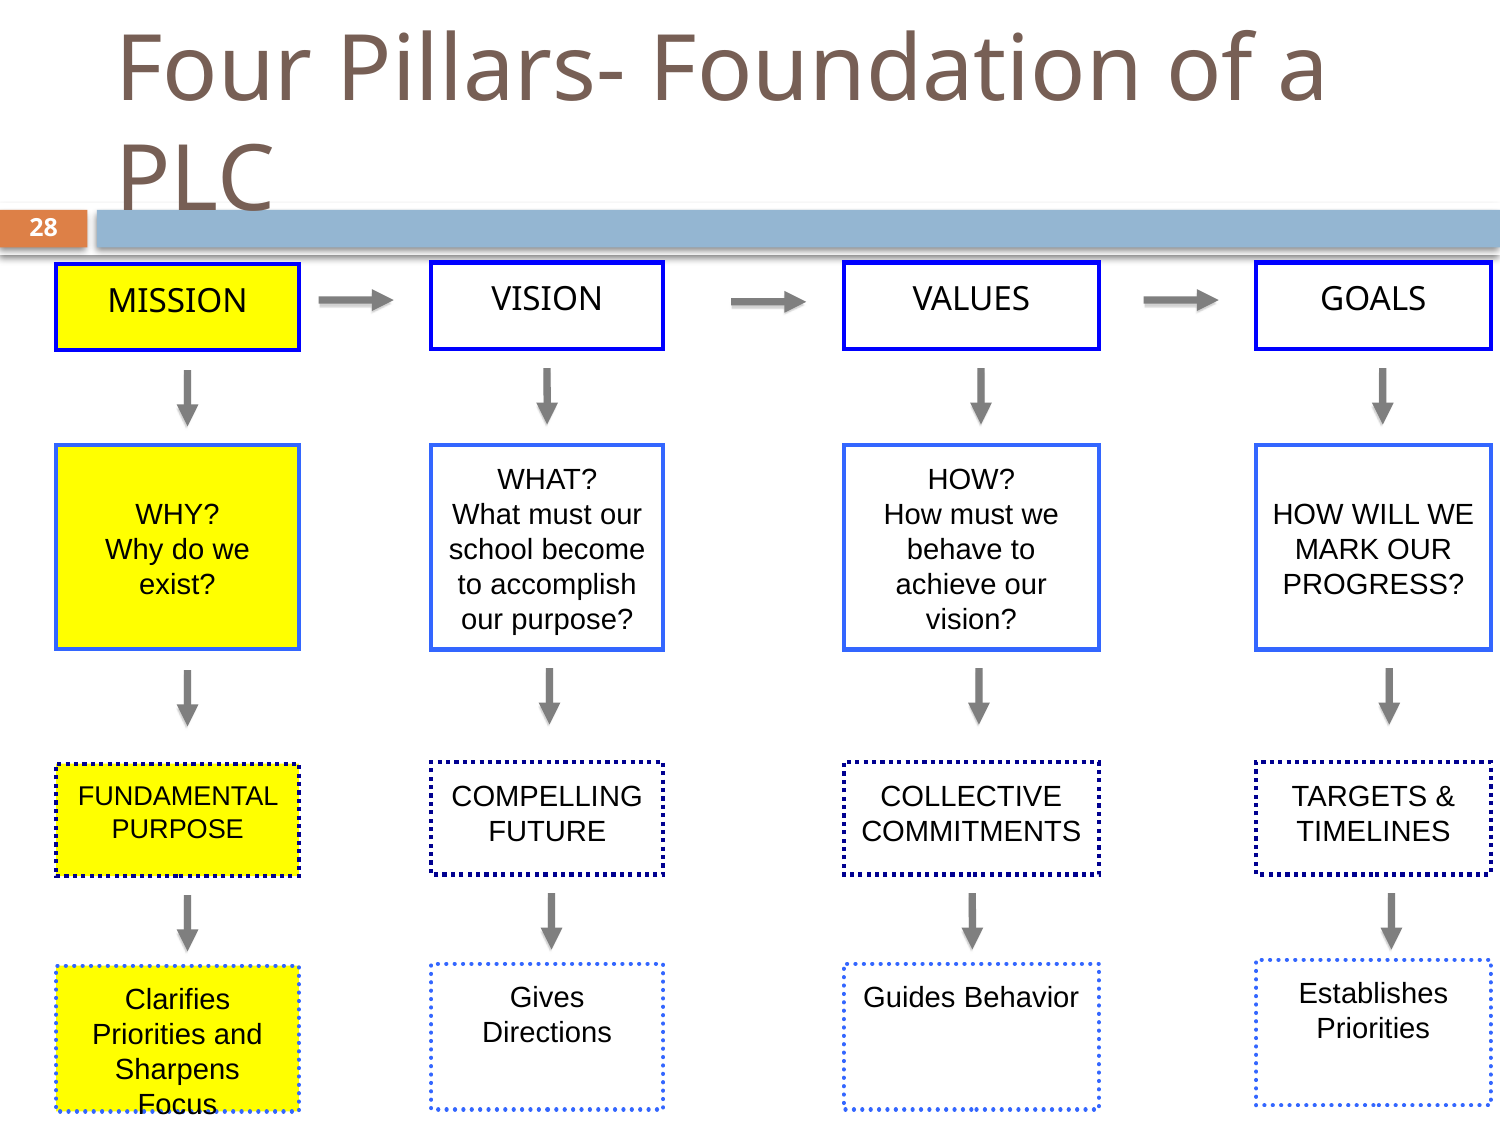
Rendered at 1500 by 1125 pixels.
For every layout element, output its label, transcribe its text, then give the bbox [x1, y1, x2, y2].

text_box [972, 668, 986, 725]
text_box VALUES [843, 262, 1099, 349]
slide_number 28 [0, 208, 88, 249]
text_box Establishes Priorities [1256, 959, 1491, 1106]
text_box [1383, 668, 1396, 725]
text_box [55, 264, 807, 1112]
text_box Guides Behavior [843, 963, 1099, 1110]
text_box [1143, 293, 1219, 307]
text_box GOALS [1256, 262, 1491, 349]
text_box HOW WILL WE MARK OUR PROGRESS? [1256, 445, 1491, 650]
text_box TARGETS & TIMELINES [1256, 761, 1491, 875]
text_box HOW? How must we behave to achieve our vision? [843, 445, 1099, 650]
text_box [974, 368, 988, 425]
text_box [966, 893, 979, 950]
text_box [1385, 893, 1398, 950]
text_box [1376, 368, 1390, 425]
title Four Pillars- Foundation of a PLC [100, 37, 1439, 201]
text_box COLLECTIVE COMMITMENTS [843, 761, 1099, 875]
